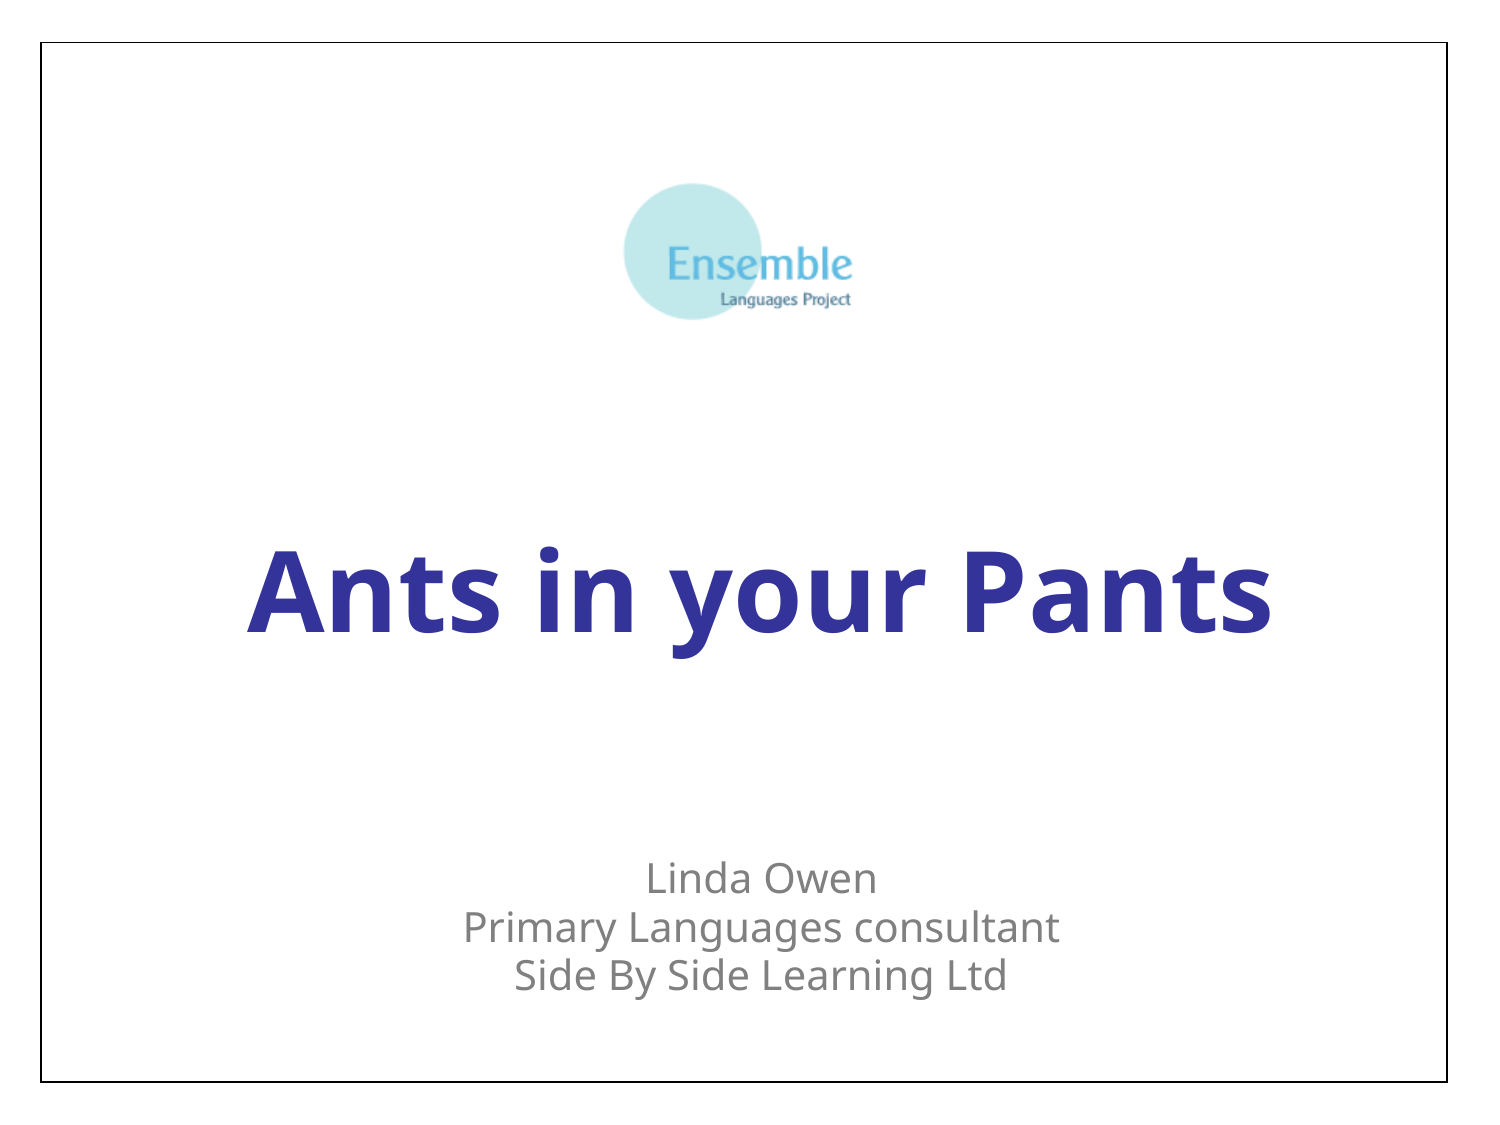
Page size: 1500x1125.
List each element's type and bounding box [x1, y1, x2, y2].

picture [617, 137, 883, 348]
text_box [41, 42, 1447, 1083]
